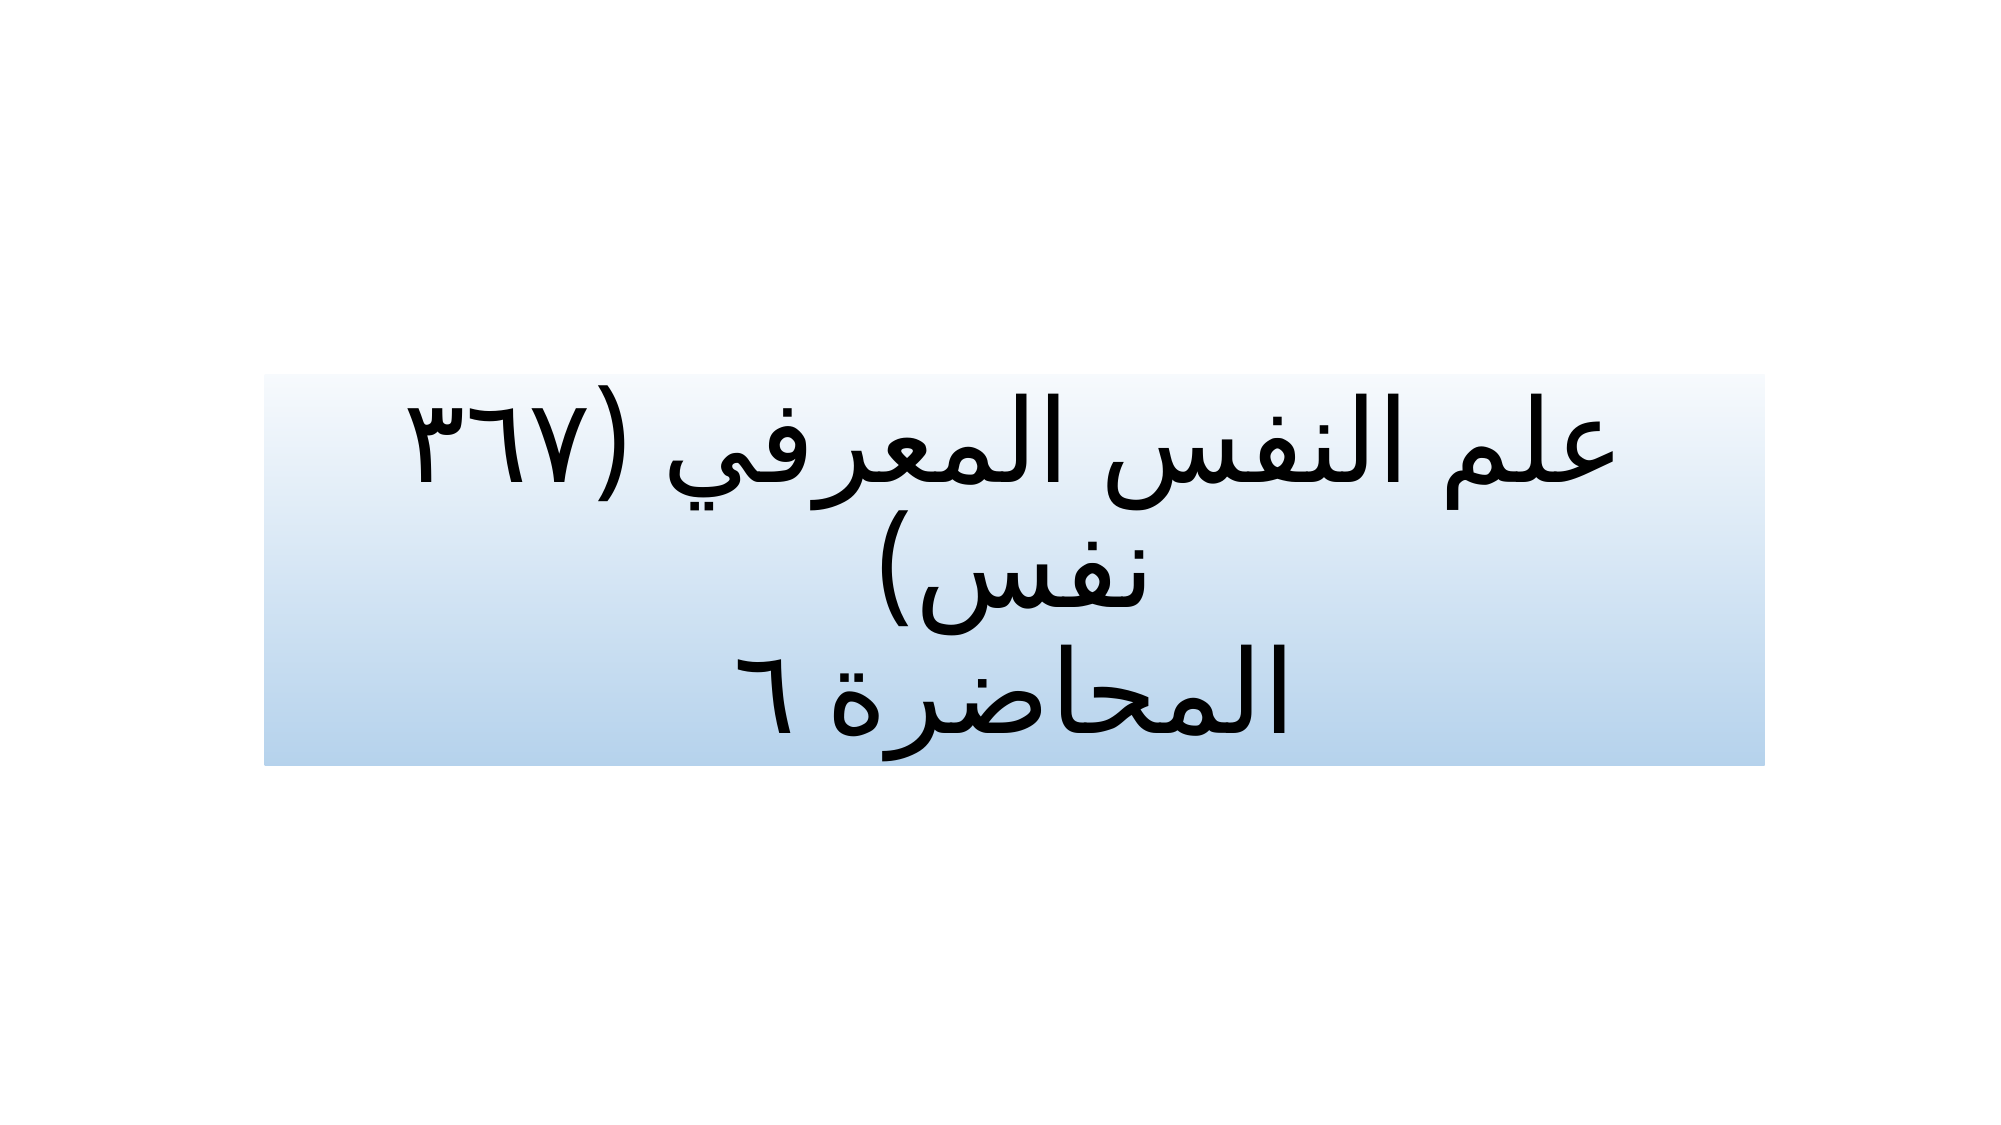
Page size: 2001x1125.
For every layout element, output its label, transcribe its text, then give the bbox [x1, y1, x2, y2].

title علم النفس المعرفي (٣٦٧ نفس) المحاضرة ٦ [264, 374, 1765, 766]
